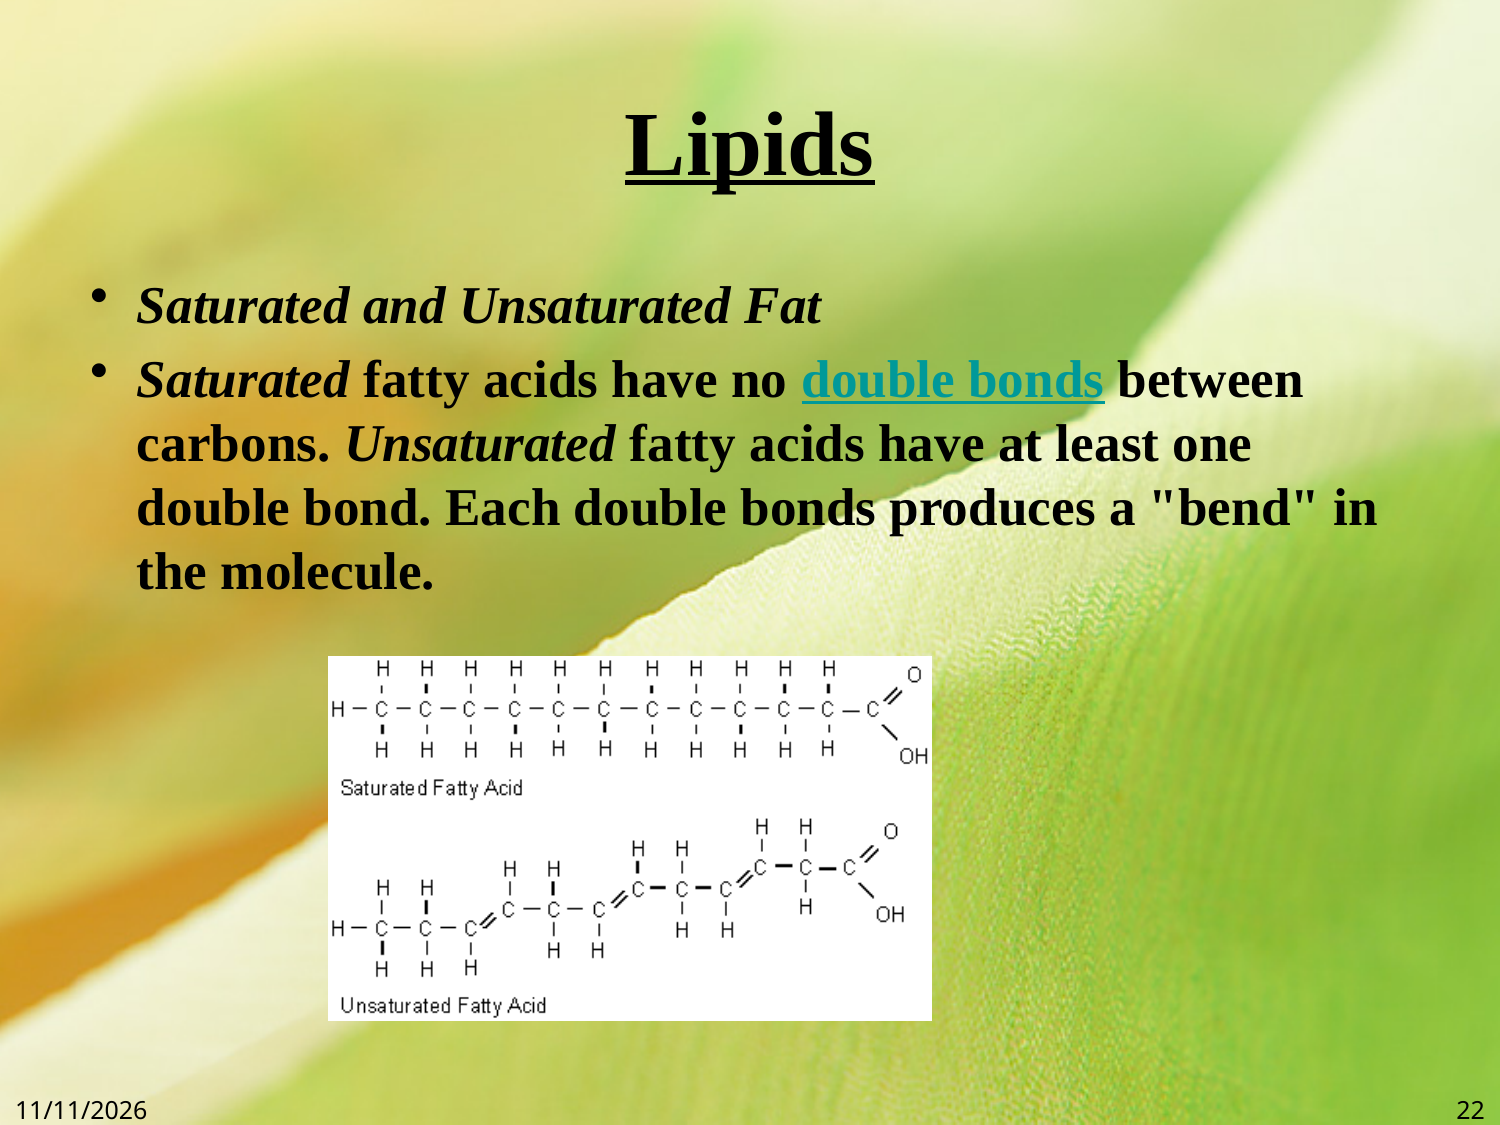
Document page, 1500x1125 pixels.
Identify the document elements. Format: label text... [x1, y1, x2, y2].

list Saturated and Unsaturated Fat Saturated fatty acids have no double bonds between carbons. Unsaturated fatty acids have at least one double bond. Each double bonds produces a "bend" in the molecule. [74, 262, 1426, 610]
title Lipids [74, 44, 1426, 233]
picture [0, 0, 1500, 1125]
slide_number 22 [1324, 1087, 1500, 1125]
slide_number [0, 1087, 351, 1125]
